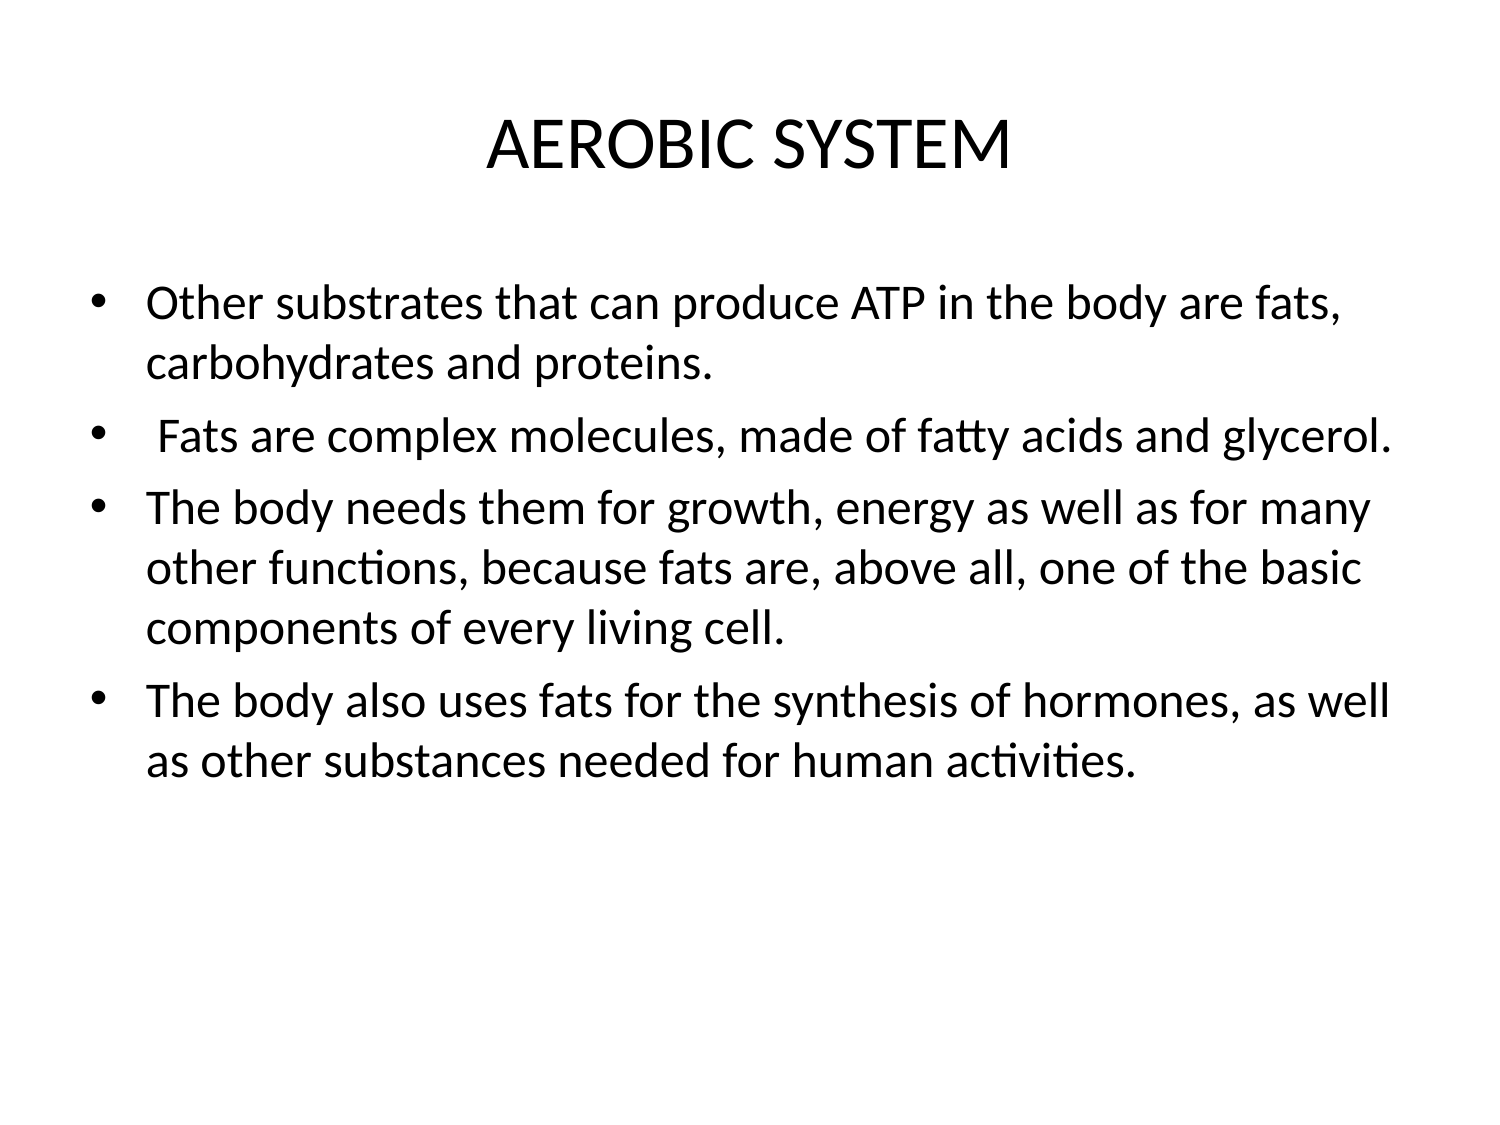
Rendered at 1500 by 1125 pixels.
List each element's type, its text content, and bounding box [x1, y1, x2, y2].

text_box AEROBIC SYSTEM [74, 45, 1425, 233]
text_box Other substrates that can produce ATP in the body are fats, carbohydrates and proteins. Fats are complex molecules, made of fatty acids and glycerol. The body needs them for growth, energy as well as for many other functions, because fats are, above all, one of the basic components of every living cell. The body also uses fats for the synthesis of hormones, as well as other substances needed for human activities. [74, 262, 1425, 1005]
